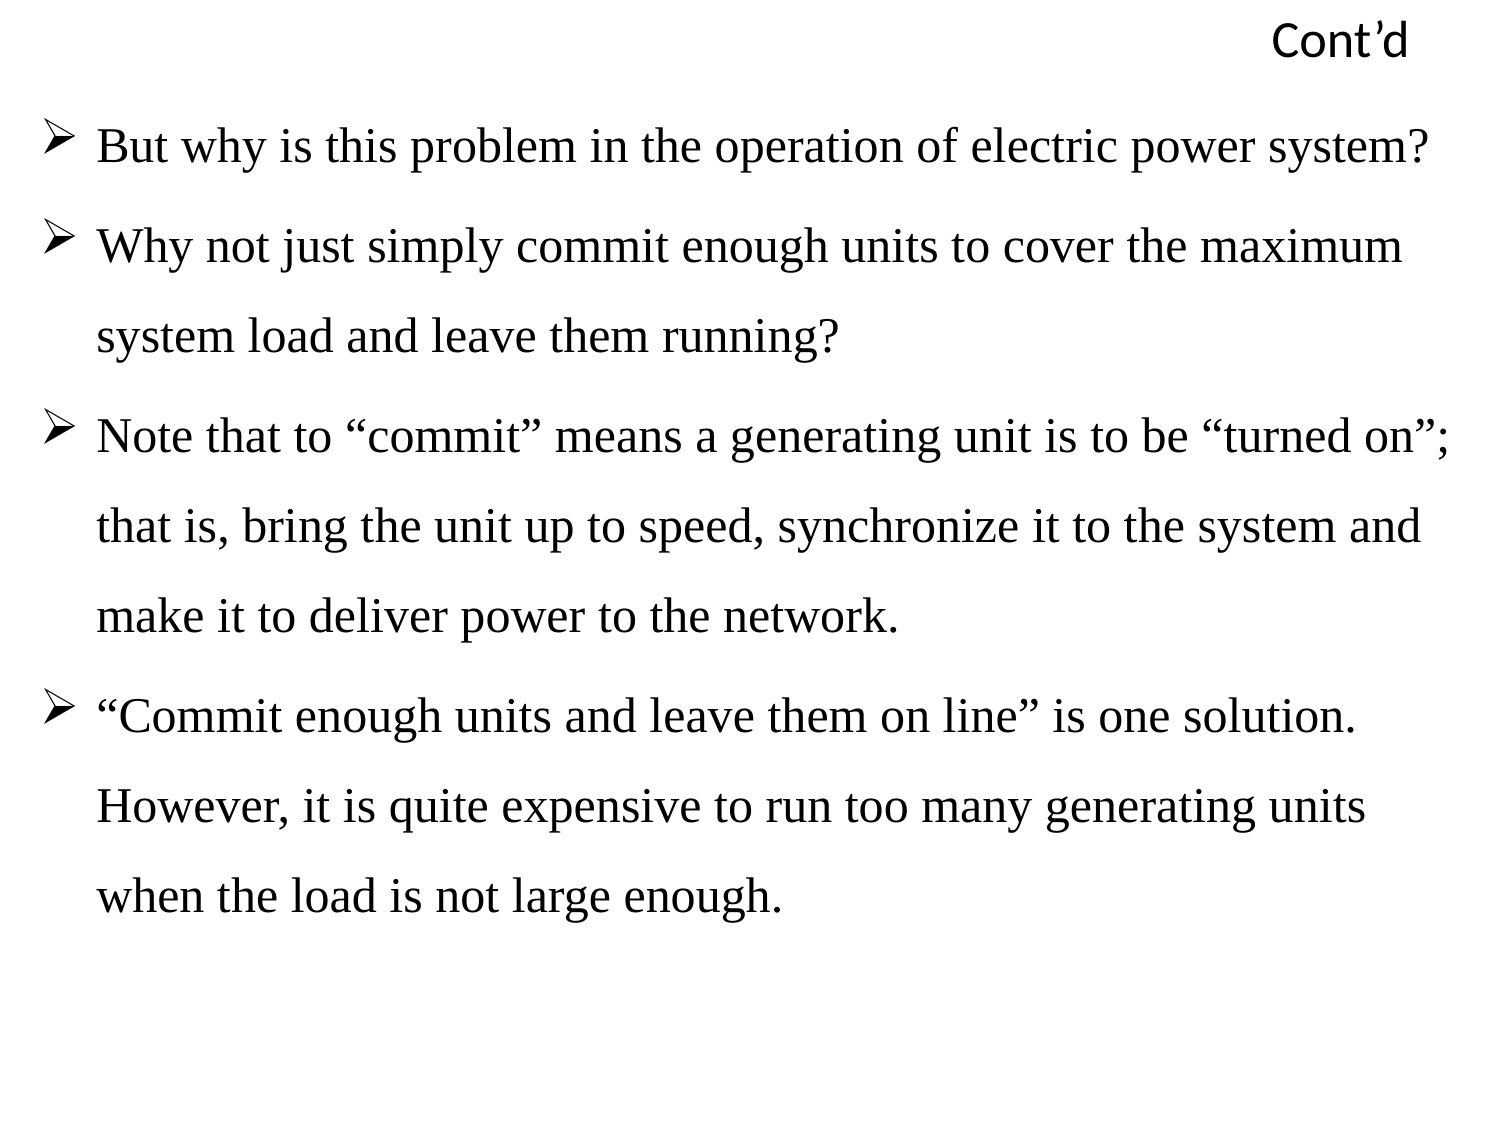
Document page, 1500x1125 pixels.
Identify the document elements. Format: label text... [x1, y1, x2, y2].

list But why is this problem in the operation of electric power system? Why not just simply commit enough units to cover the maximum system load and leave them running? Note that to “commit” means a generating unit is to be “turned on”; that is, bring the unit up to speed, synchronize it to the system and make it to deliver power to the network. “Commit enough units and leave them on line” is one solution. However, it is quite expensive to run too many generating units when the load is not large enough. [24, 75, 1500, 1125]
title Cont’d [75, 0, 1425, 75]
